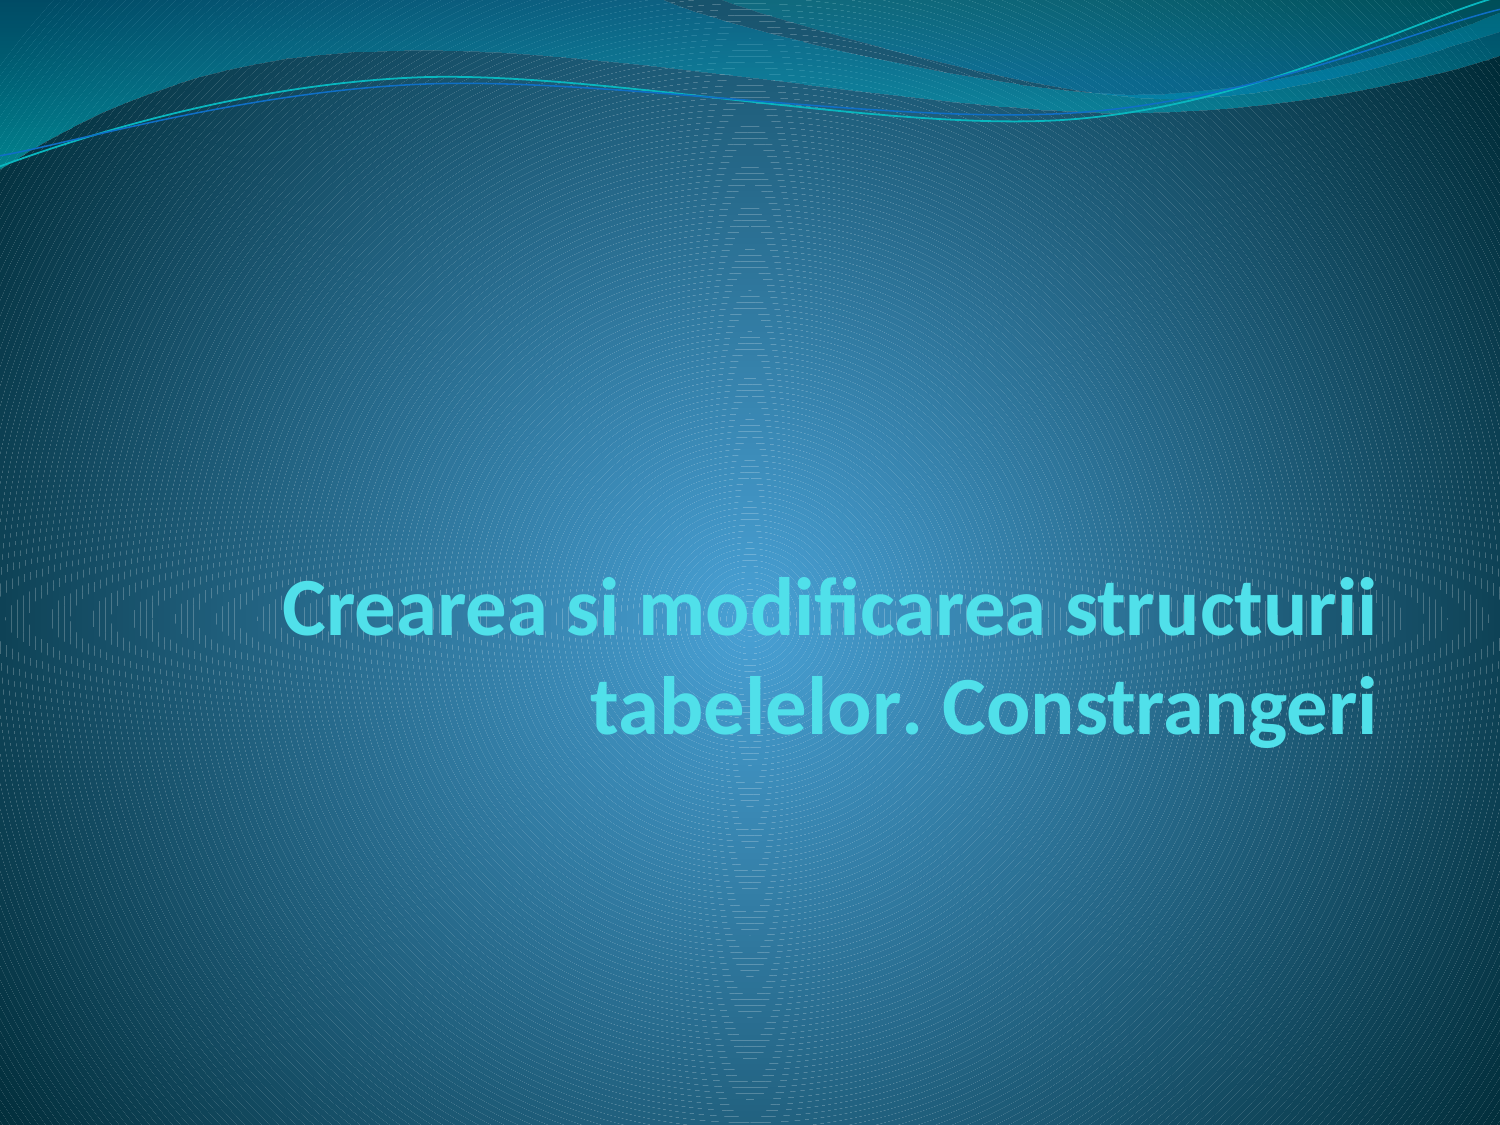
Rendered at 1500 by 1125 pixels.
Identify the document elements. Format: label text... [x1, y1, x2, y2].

title Crearea si modificarea structurii tabelelor. Constrangeri [93, 550, 1382, 851]
